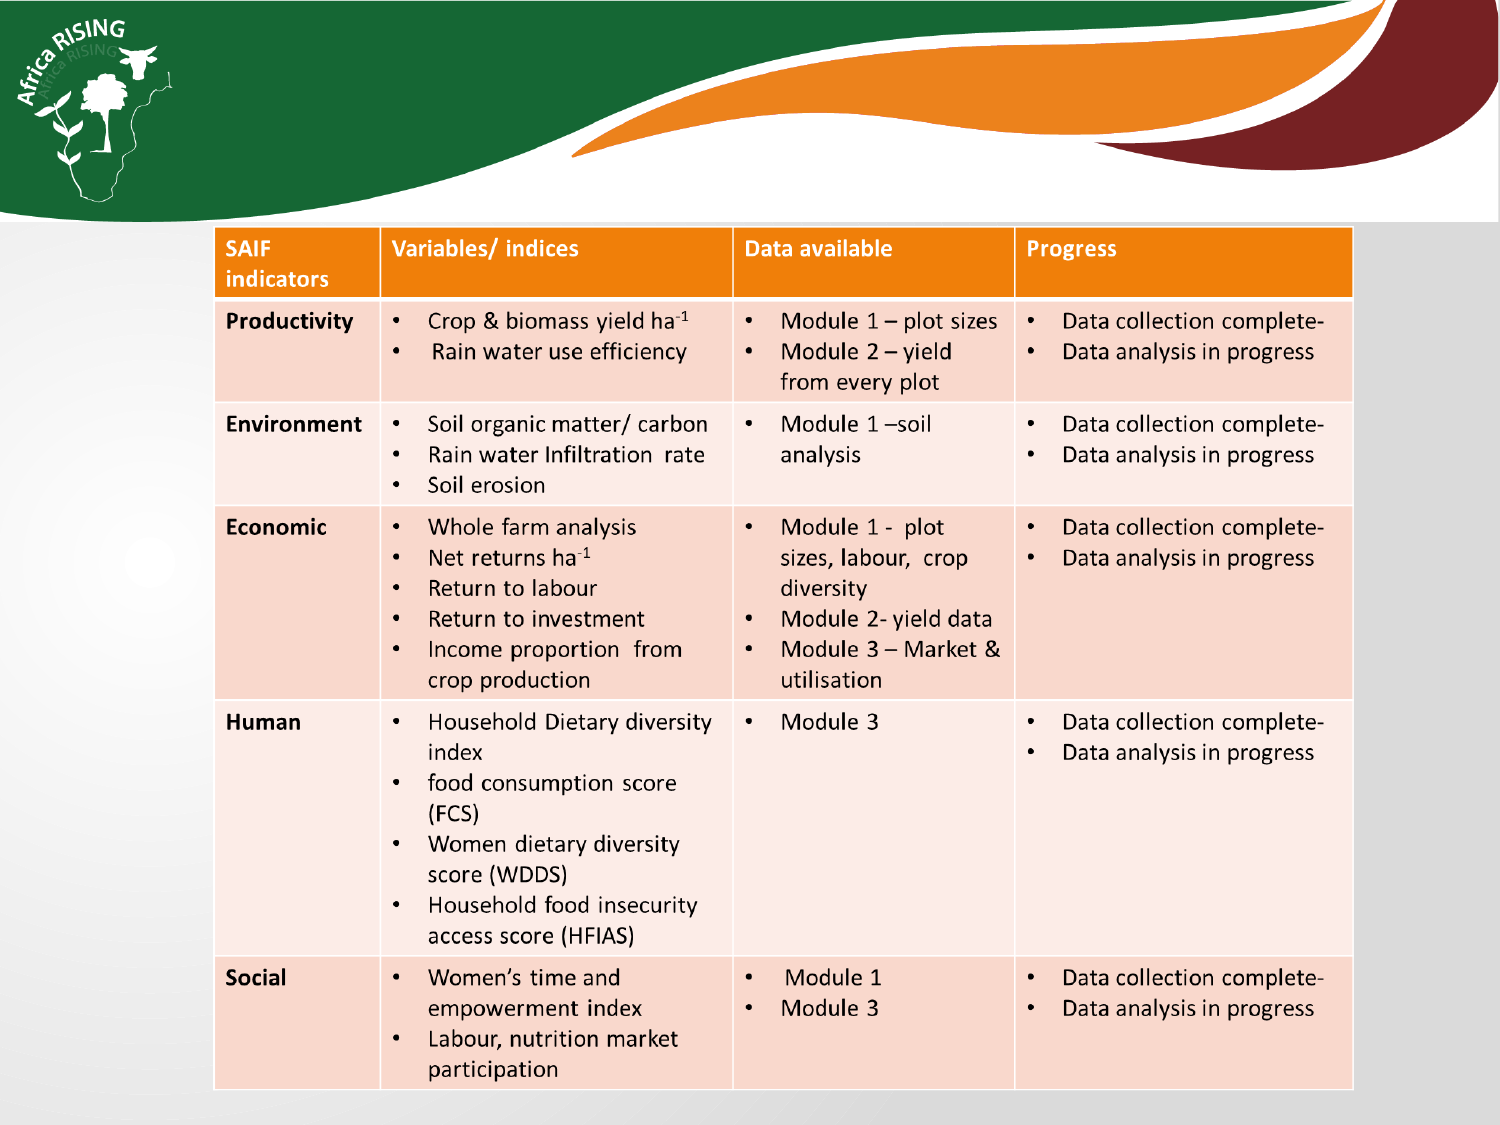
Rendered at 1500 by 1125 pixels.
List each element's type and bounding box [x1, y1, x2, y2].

picture [0, 0, 1499, 222]
picture [211, 224, 1357, 1099]
